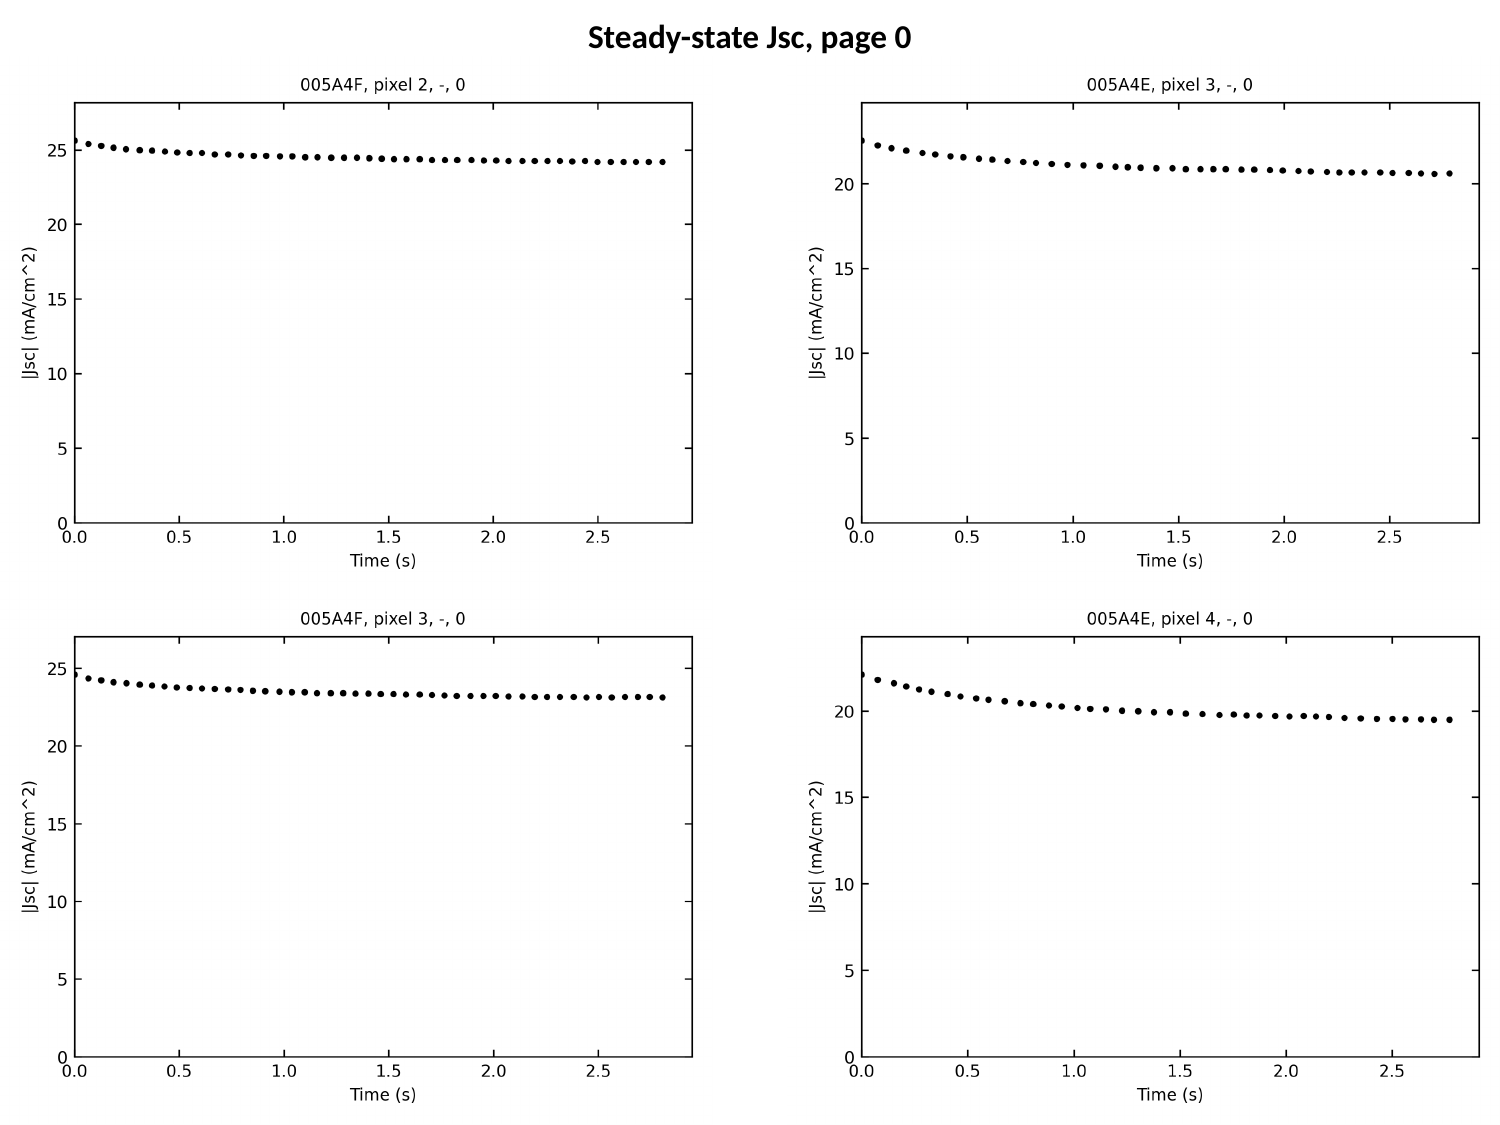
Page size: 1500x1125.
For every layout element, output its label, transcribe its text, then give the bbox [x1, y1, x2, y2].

picture [0, 56, 713, 1125]
title Steady-state Jsc, page 0 [0, 0, 1500, 75]
picture [787, 56, 1500, 1125]
